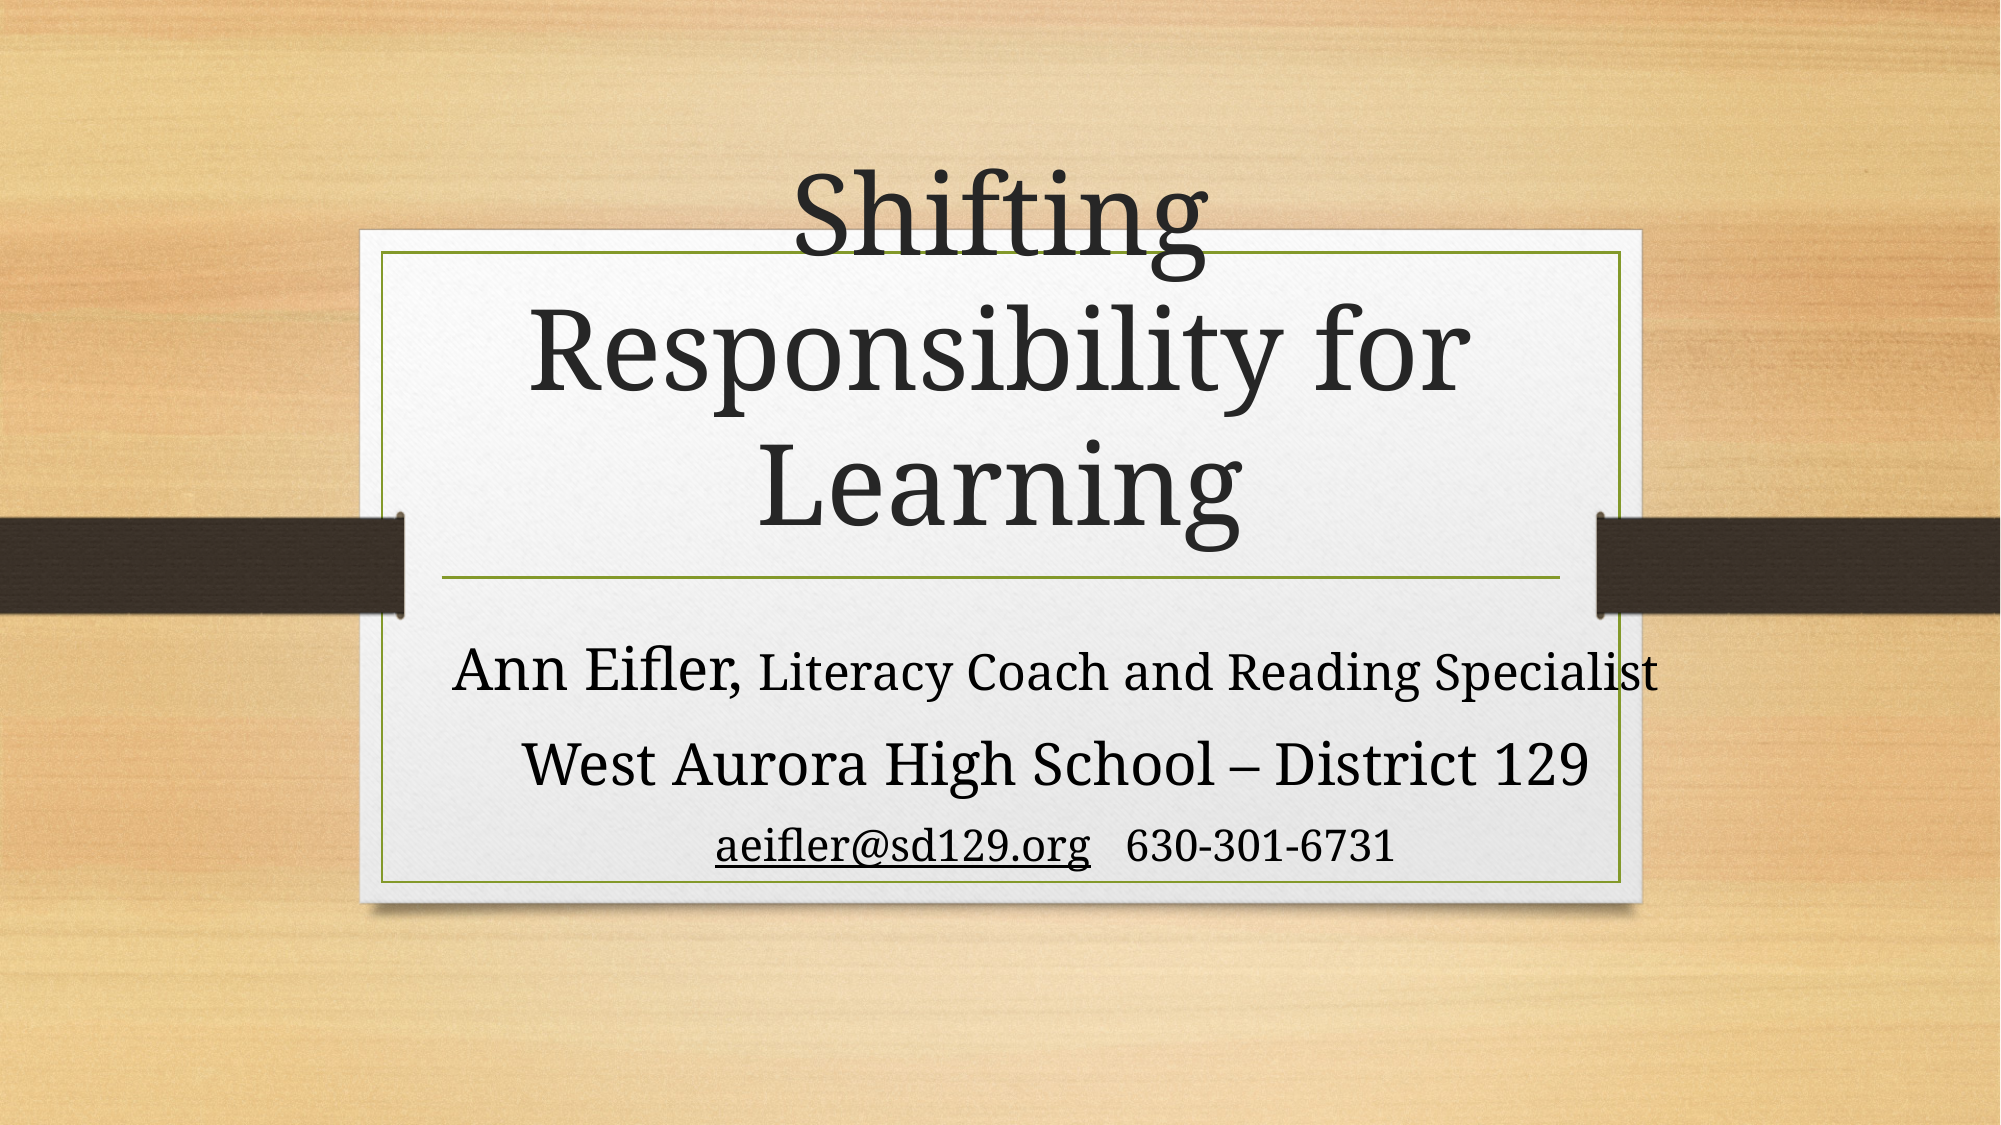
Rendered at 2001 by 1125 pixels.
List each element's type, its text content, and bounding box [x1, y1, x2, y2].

title Shifting Responsibility for Learning [441, 306, 1560, 556]
picture [0, 0, 2001, 1125]
subtitle Ann Eifler, Literacy Coach and Reading Specialist West Aurora High School – District 129 aeifler@sd129.org 630-301-6731 [412, 624, 1700, 916]
